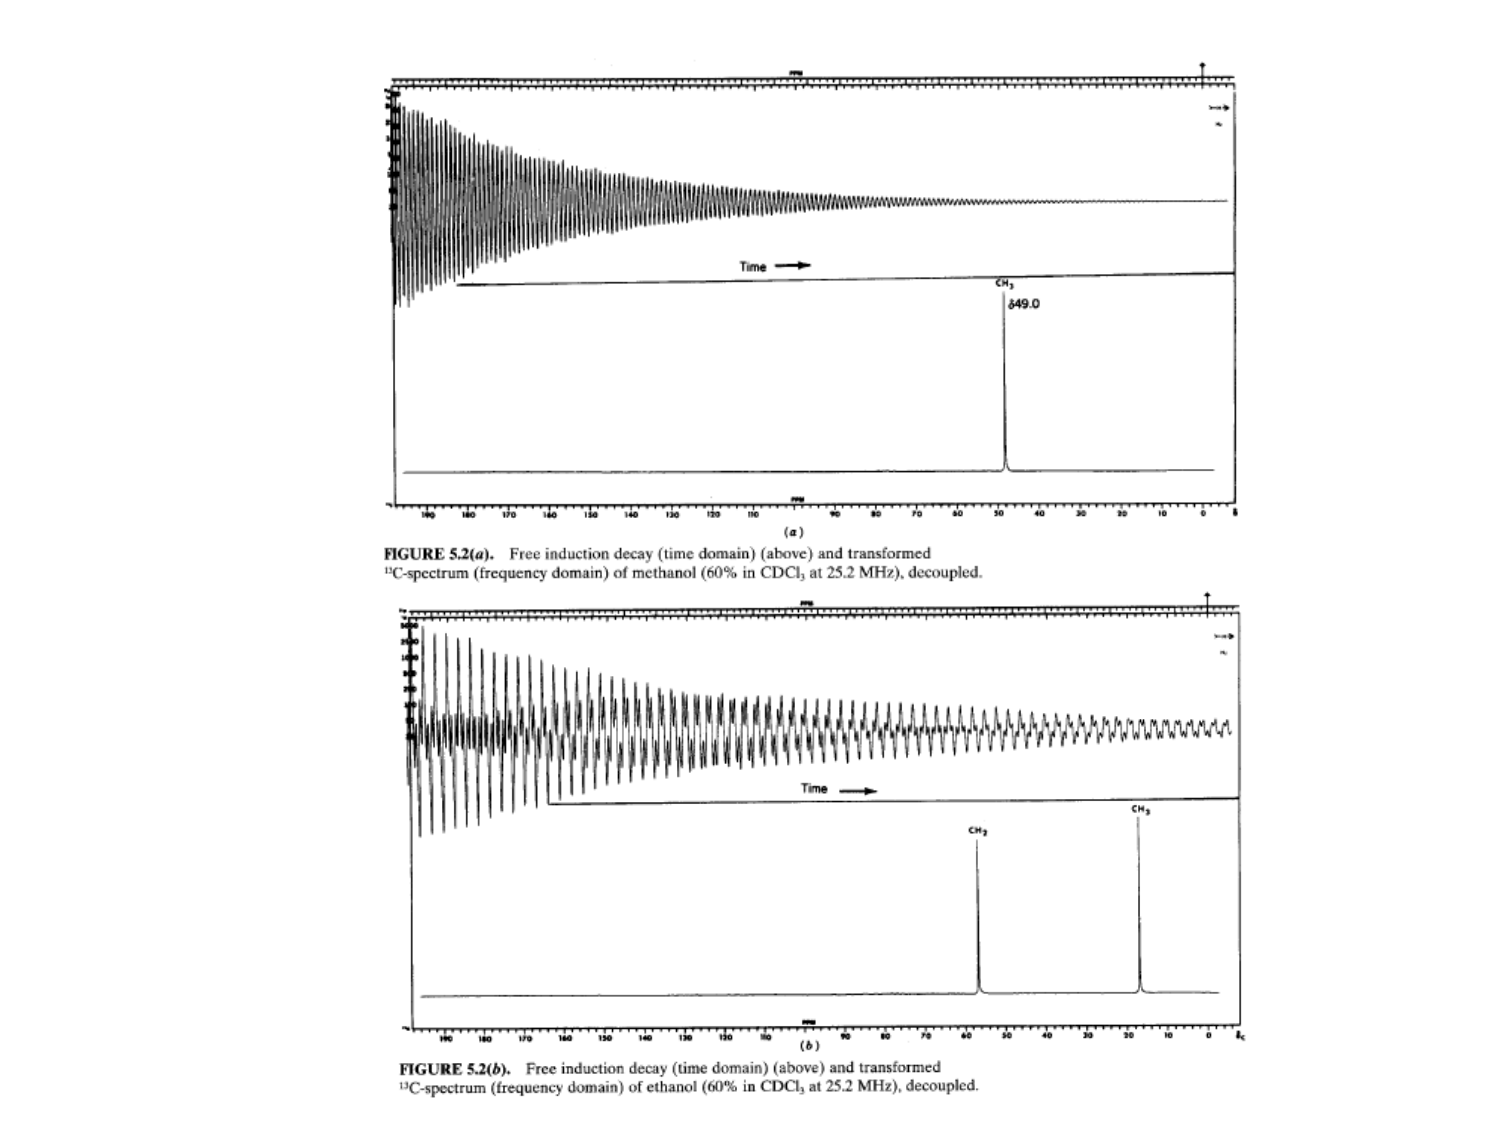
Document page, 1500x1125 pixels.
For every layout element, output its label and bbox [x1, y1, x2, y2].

picture [383, 35, 1259, 1110]
